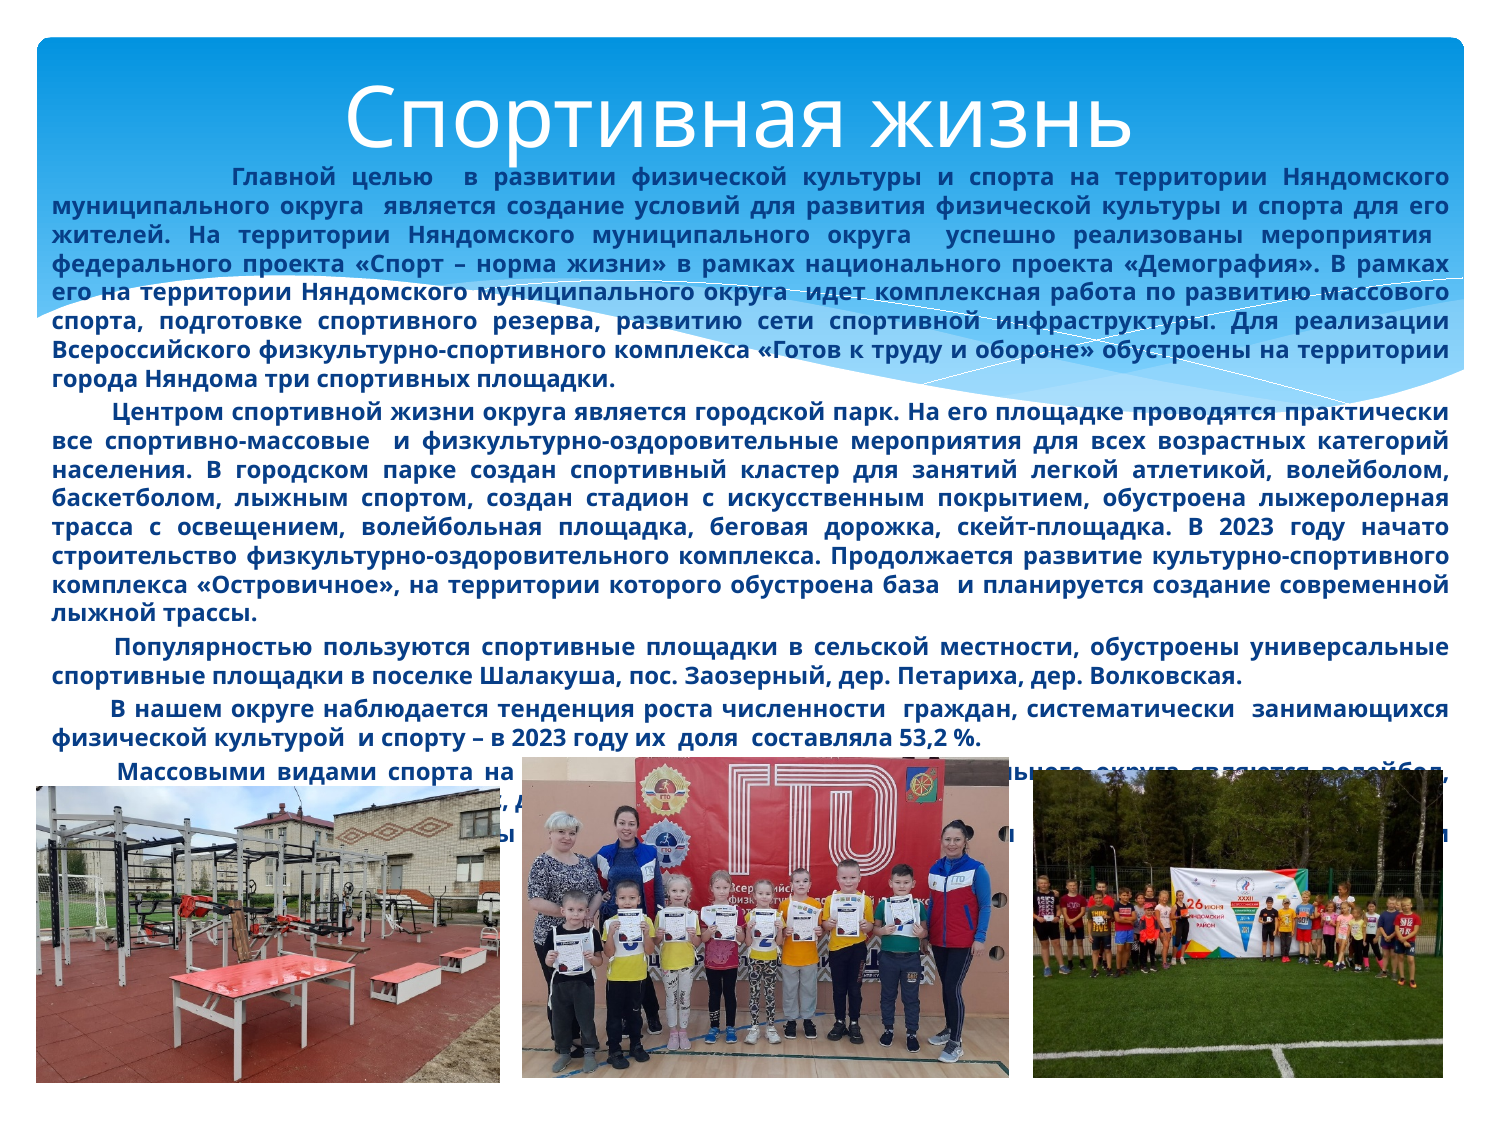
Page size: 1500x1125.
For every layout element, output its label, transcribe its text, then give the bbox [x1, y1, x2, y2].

picture [36, 786, 500, 1083]
title Спортивная жизнь [64, 54, 1415, 173]
picture [1033, 770, 1443, 1078]
list Главной целью в развитии физической культуры и спорта на территории Няндомского муниципального округа является создание условий для развития физической культуры и спорта для его жителей. На территории Няндомского муниципального округа успешно реализованы мероприятия федерального проекта «Спорт – норма жизни» в рамках национального проекта «Демография». В рамках его на территории Няндомского муниципального округа идет комплексная работа по развитию массового спорта, подготовке спортивного резерва, развитию сети спортивной инфраструктуры. Для реализации Всероссийского физкультурно-спортивного комплекса «Готов к труду и обороне» обустроены на территории города Няндома три спортивных площадки. Центром спортивной жизни округа является городской парк. На его площадке проводятся практически все спортивно-массовые и физкультурно-оздоровительные мероприятия для всех возрастных категорий населения. В городском парке создан спортивный кластер для занятий легкой атлетикой, волейболом, баскетболом, лыжным спортом, создан стадион с искусственным покрытием, обустроена лыжеролерная трасса с освещением, волейбольная площадка, беговая дорожка, скейт-площадка. В 2023 году начато строительство физкультурно-оздоровительного комплекса. Продолжается развитие культурно-спортивного комплекса «Островичное», на территории которого обустроена база и планируется создание современной лыжной трассы. Популярностью пользуются спортивные площадки в сельской местности, обустроены универсальные спортивные площадки в поселке Шалакуша, пос. Заозерный, дер. Петариха, дер. Волковская. В нашем округе наблюдается тенденция роста численности граждан, систематически занимающихся физической культурой и спорту – в 2023 году их доля составляла 53,2 %. Массовыми видами спорта на территории Няндомского муниципального округа являются волейбол, лыжные гонки, настольный теннис, дзюдо, самбо, бокс, футбол. Няндомские спортсмены показывают блестящие результаты в межрайонных, областных и всероссийских соревнованиях. [36, 154, 1465, 898]
picture [522, 757, 1009, 1078]
